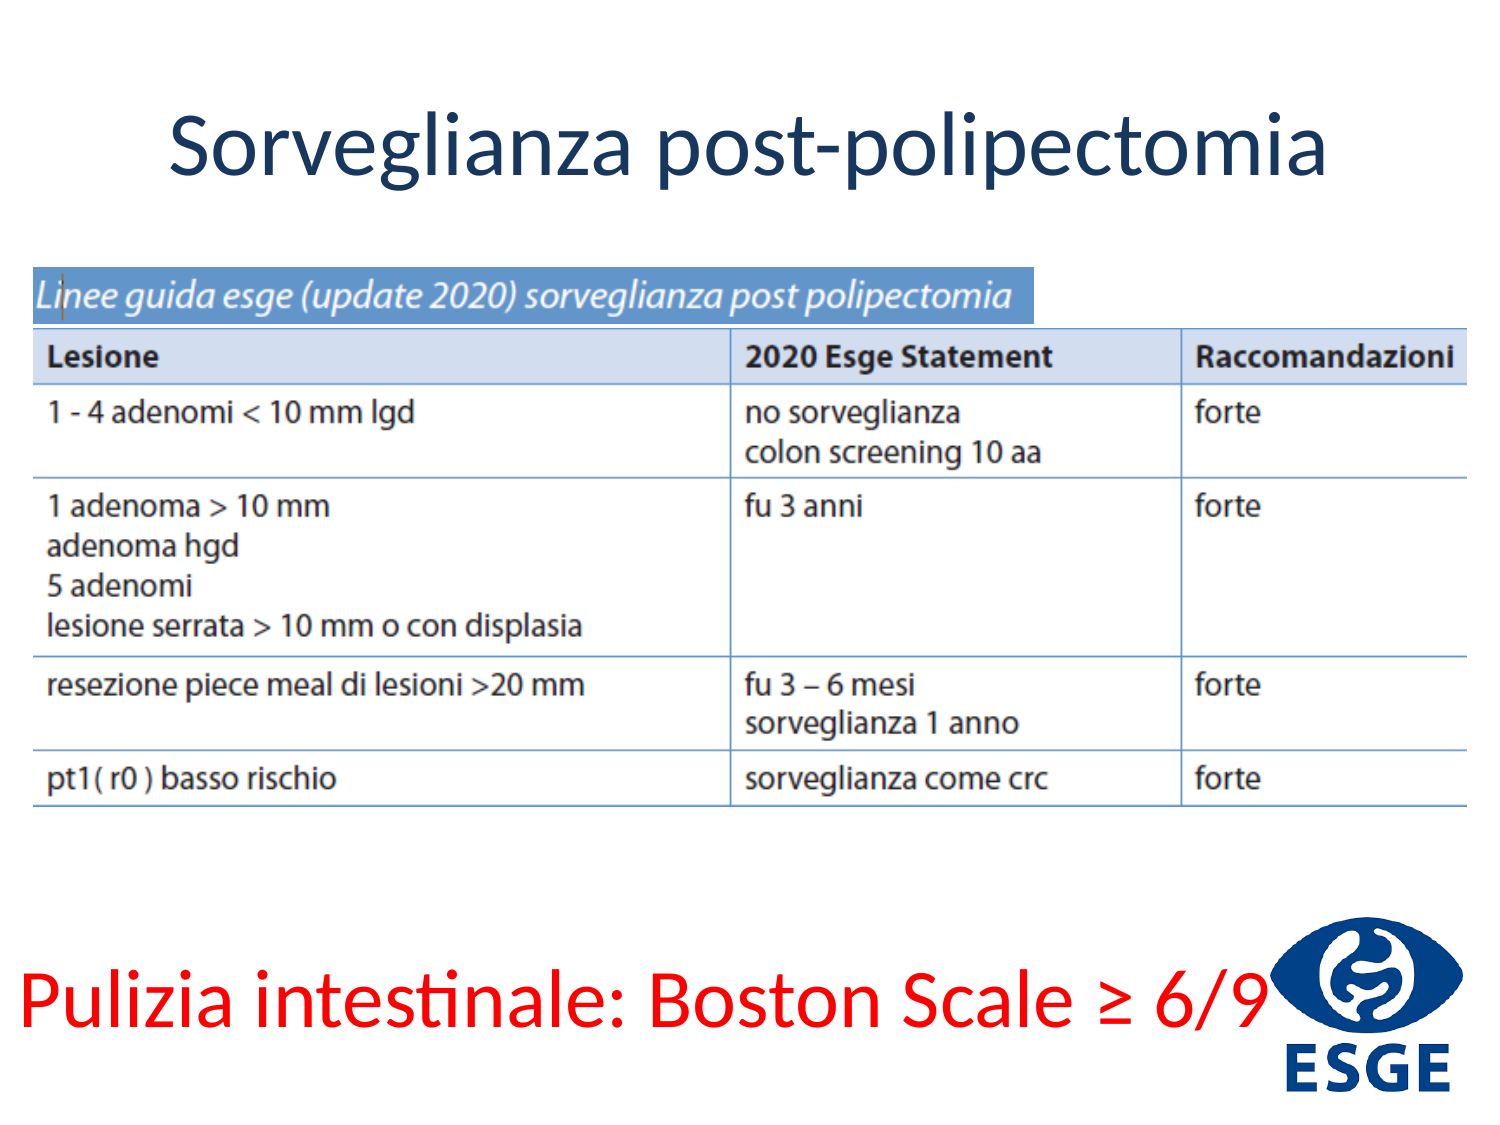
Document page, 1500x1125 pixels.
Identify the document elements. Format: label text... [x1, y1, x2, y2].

picture [32, 328, 1468, 808]
text_box Pulizia intestinale: Boston Scale ≥ 6/9 [3, 936, 1264, 1052]
picture [32, 266, 1035, 324]
title Sorveglianza post-polipectomia [74, 44, 1426, 233]
picture [1269, 917, 1464, 1092]
